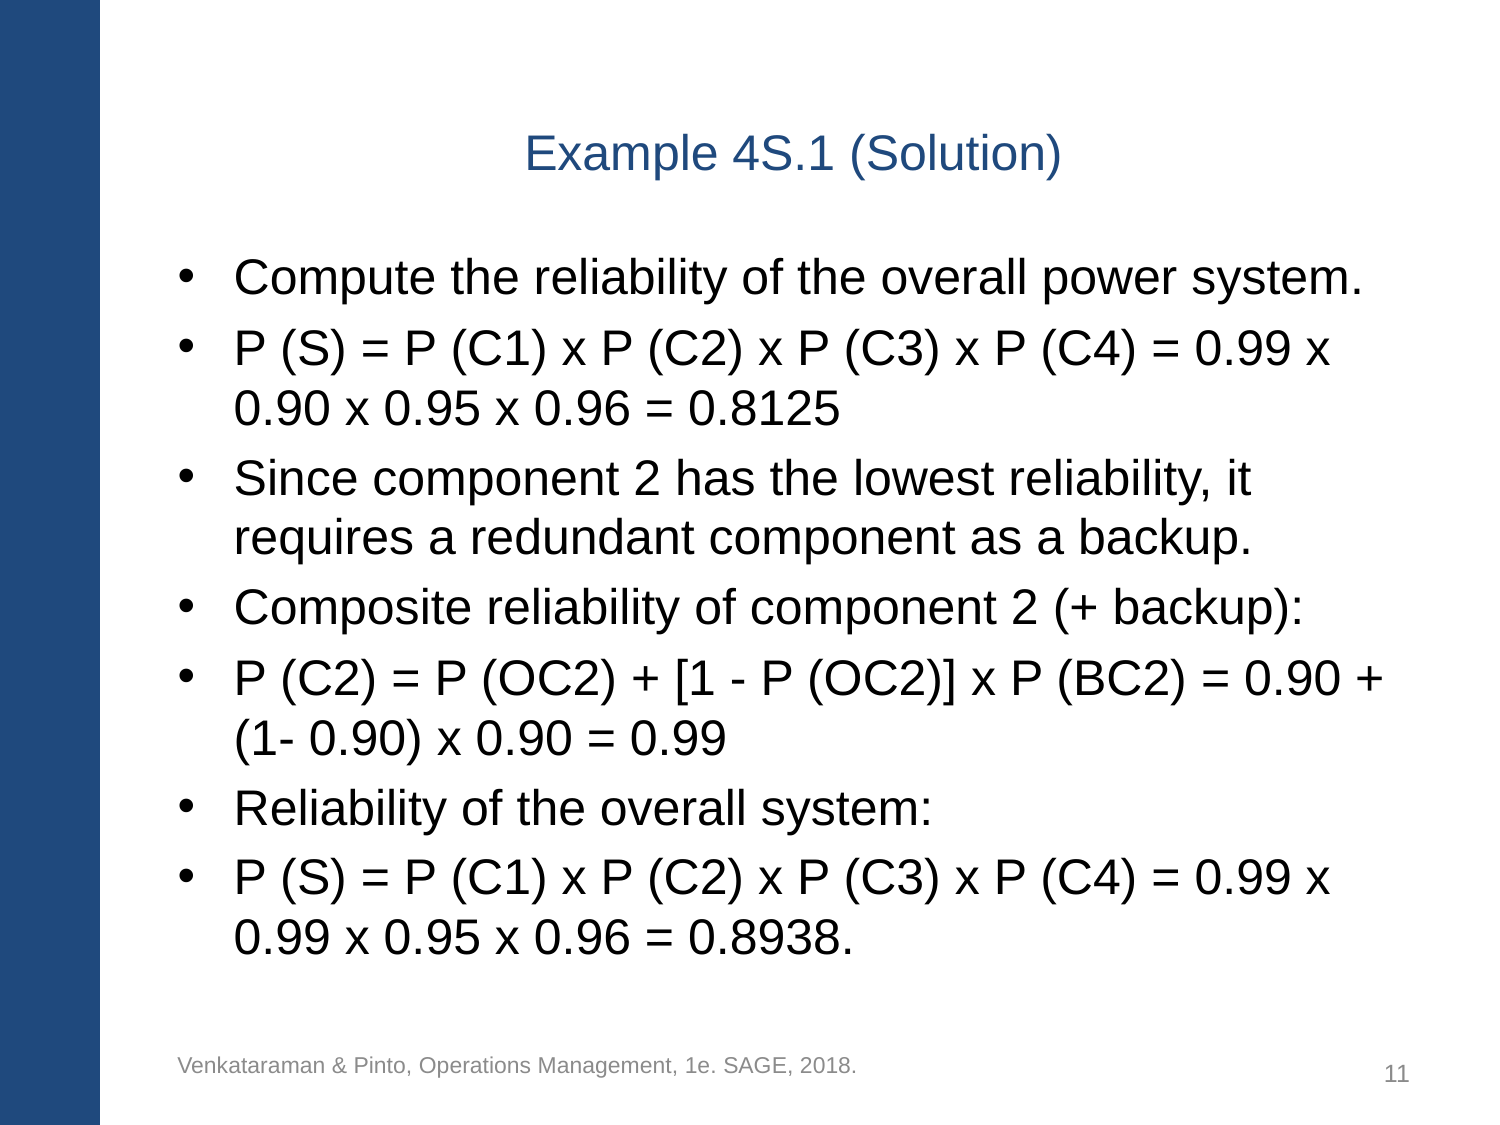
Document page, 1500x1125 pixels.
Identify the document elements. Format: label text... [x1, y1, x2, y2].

footer Venkataraman & Pinto, Operations Management, 1e. SAGE, 2018. [162, 1042, 1313, 1103]
slide_number 11 [1350, 1042, 1425, 1103]
title Example 4S.1 (Solution) [162, 37, 1425, 237]
list Compute the reliability of the overall power system. P (S) = P (C1) x P (C2) x P (C3) x P (C4) = 0.99 x 0.90 x 0.95 x 0.96 = 0.8125 Since component 2 has the lowest reliability, it requires a redundant component as a backup. Composite reliability of component 2 (+ backup): P (C2) = P (OC2) + [1 - P (OC2)] x P (BC2) = 0.90 + (1- 0.90) x 0.90 = 0.99 Reliability of the overall system: P (S) = P (C1) x P (C2) x P (C3) x P (C4) = 0.99 x 0.99 x 0.95 x 0.96 = 0.8938. [162, 237, 1425, 1005]
